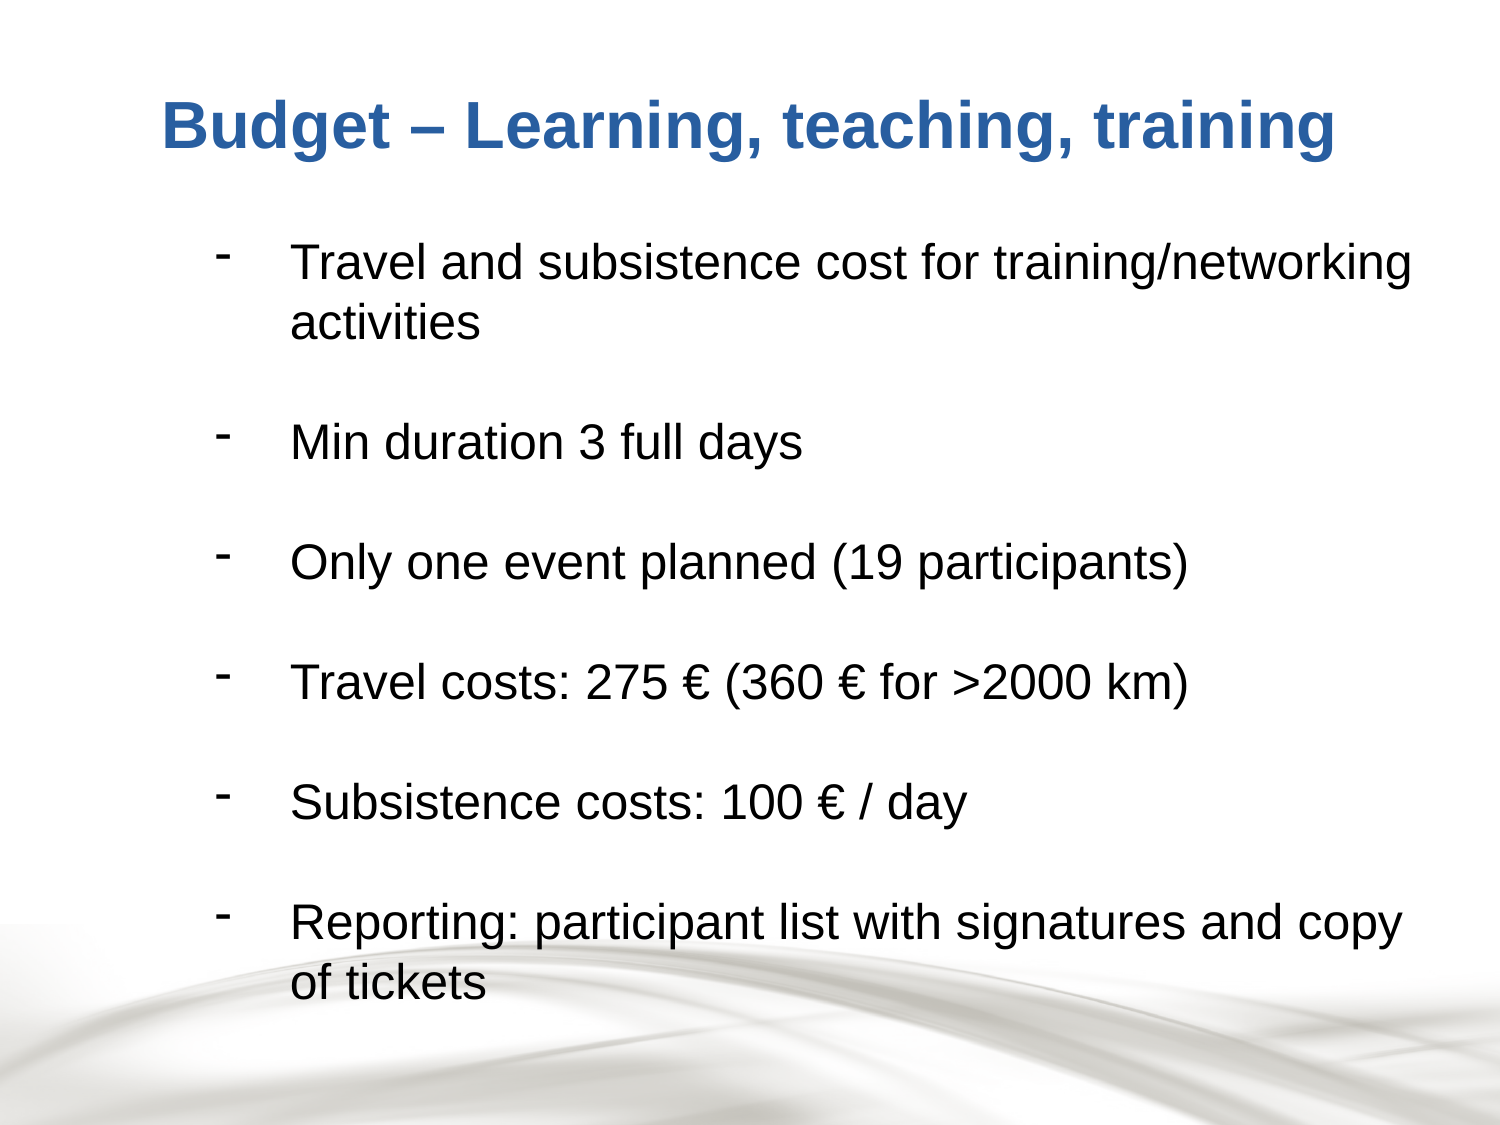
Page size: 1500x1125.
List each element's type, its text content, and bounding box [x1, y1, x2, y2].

text_box Budget – Learning, teaching, training [112, 74, 1388, 170]
picture [0, 924, 1500, 1125]
text_box Travel and subsistence cost for training/networking activities Min duration 3 full days Only one event planned (19 participants) Travel costs: 275 € (360 € for >2000 km) Subsistence costs: 100 € / day Reporting: participant list with signatures and copy of tickets [199, 222, 1463, 923]
